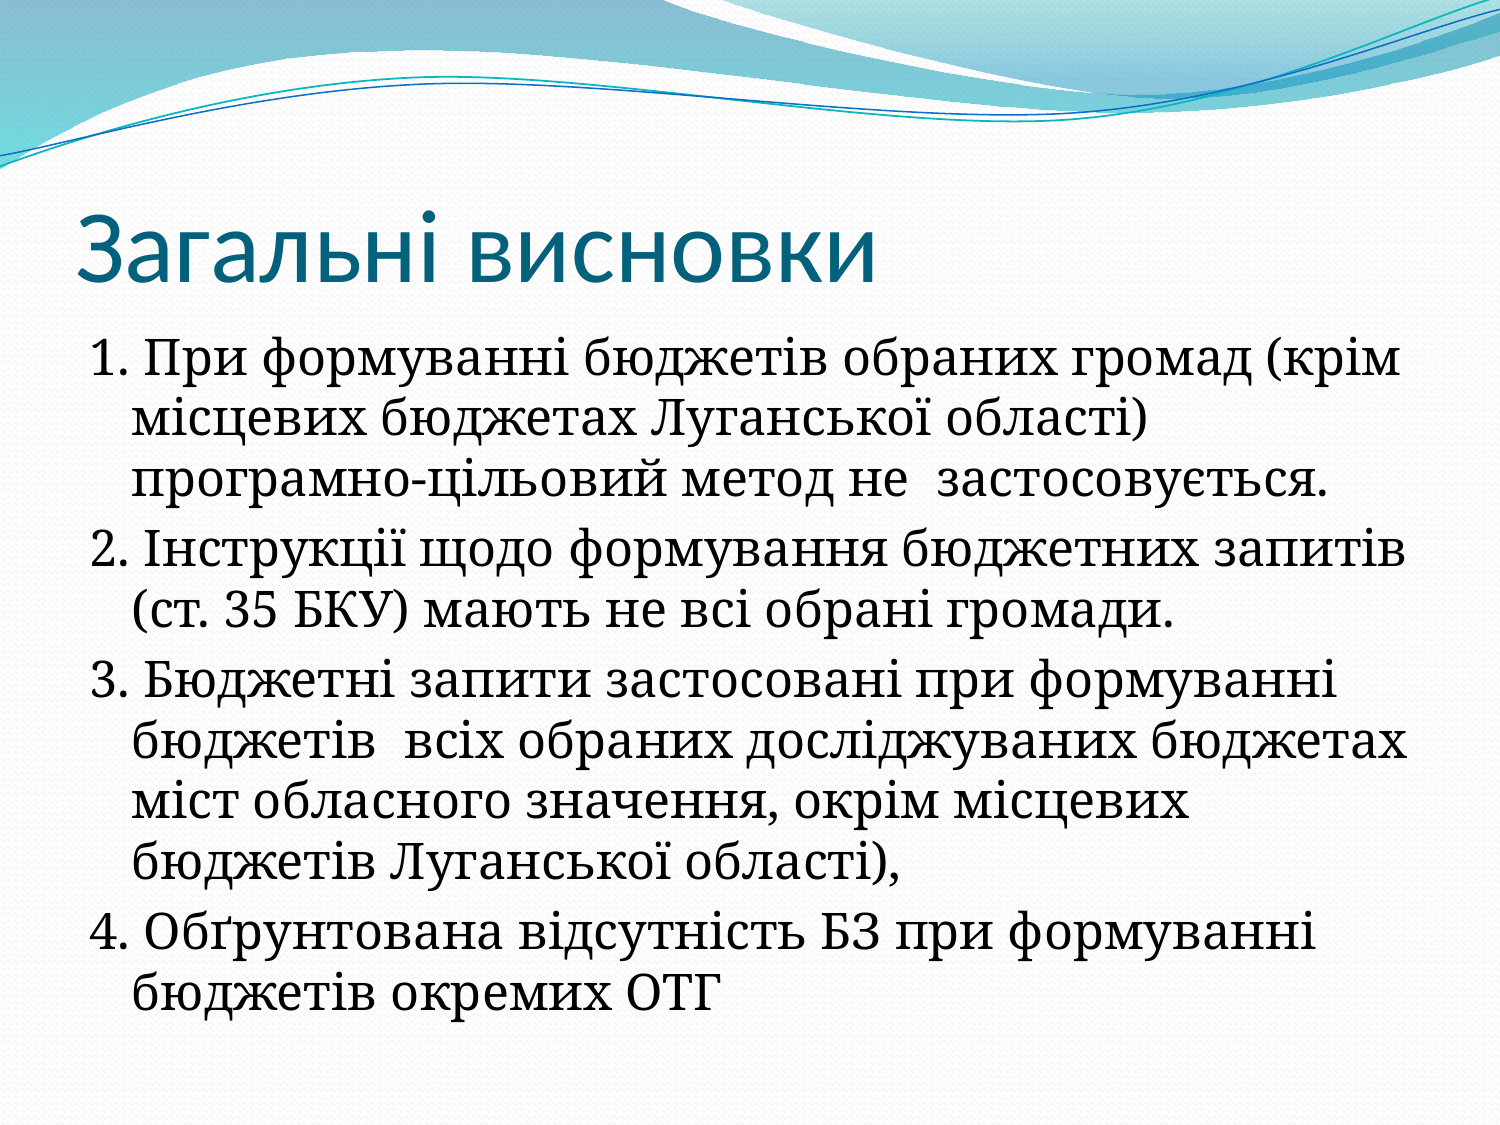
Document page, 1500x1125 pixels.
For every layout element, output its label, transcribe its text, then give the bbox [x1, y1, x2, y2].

title Загальні висновки [75, 115, 1425, 303]
list 1. При формуванні бюджетів обраних громад (крім місцевих бюджетах Луганської області) програмно-цільовий метод не застосовується. 2. Інструкції щодо формування бюджетних запитів (ст. 35 БКУ) мають не всі обрані громади. 3. Бюджетні запити застосовані при формуванні бюджетів всіх обраних досліджуваних бюджетах міст обласного значення, окрім місцевих бюджетів Луганської області), 4. Обґрунтована відсутність БЗ при формуванні бюджетів окремих ОТГ [75, 317, 1425, 1038]
